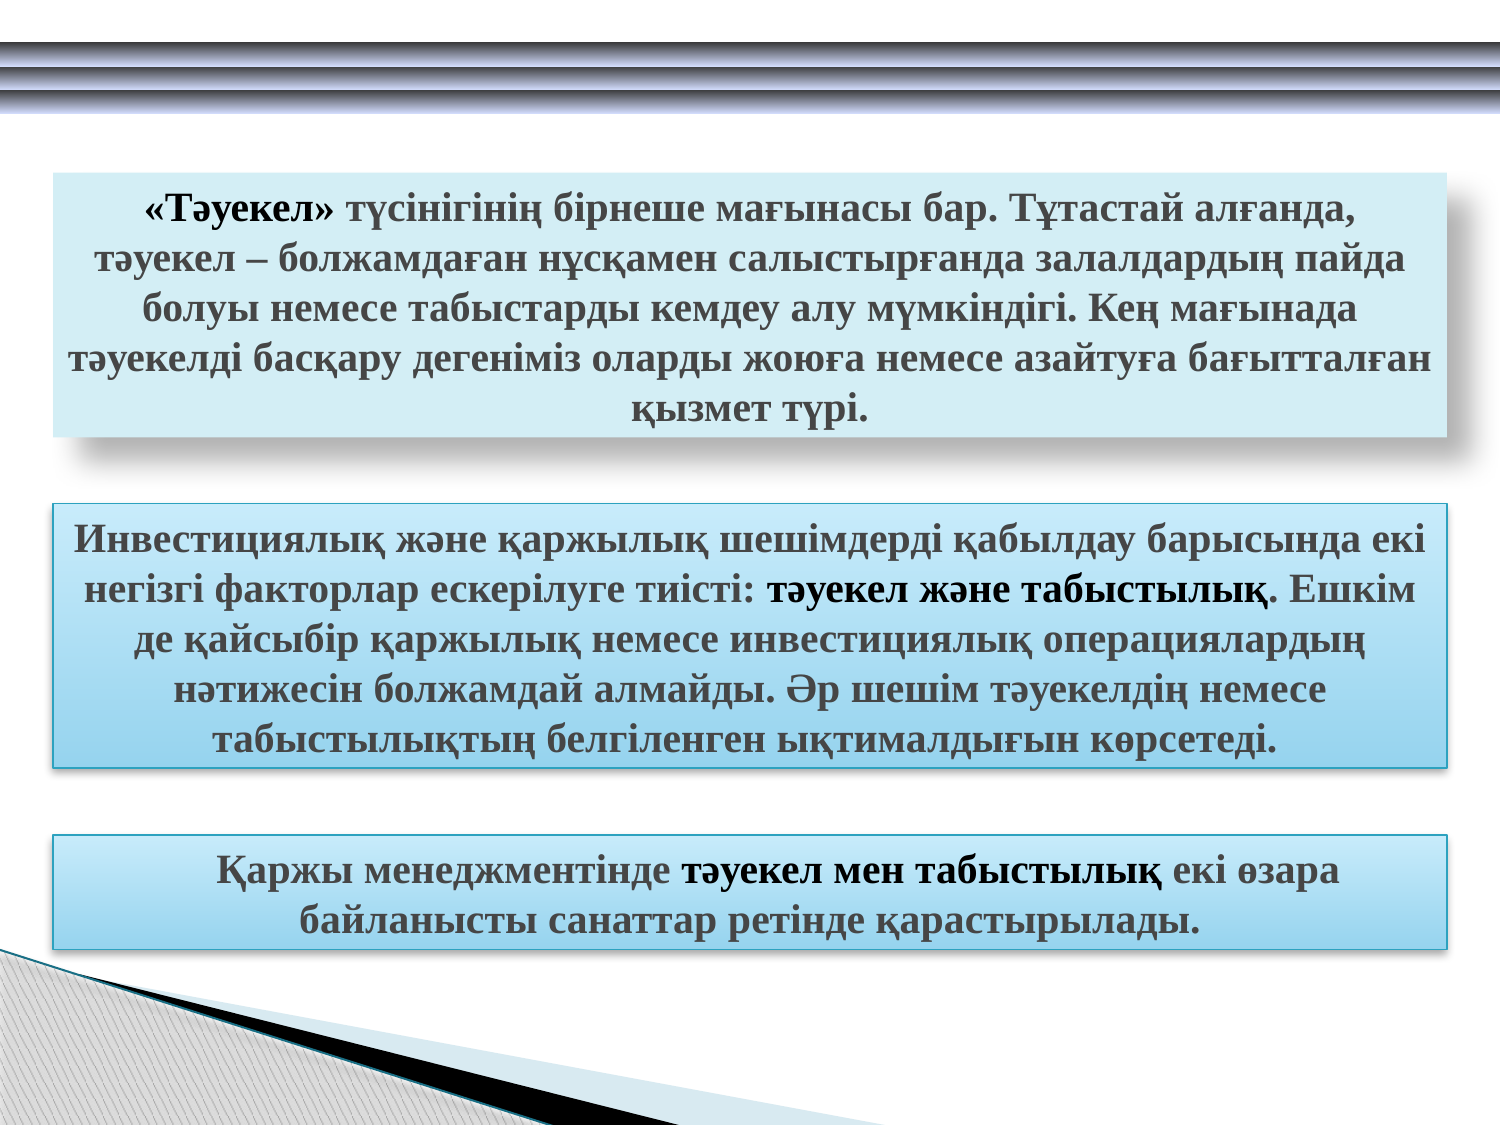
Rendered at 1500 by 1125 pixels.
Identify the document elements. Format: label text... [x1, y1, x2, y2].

text_box [0, 90, 1500, 114]
text_box Инвестициялық және қаржылық шешімдерді қабылдау барысында екі негізгі факторлар ескерілуге тиісті: тәуекел және табыстылық. Ешкім де қайсыбір қаржылық немесе инвестициялық операциялардың нәтижесін болжамдай алмайды. Әр шешім тәуекелдің немесе табыстылықтың белгіленген ықтималдығын көрсетеді. [52, 503, 1448, 769]
text_box [0, 67, 1500, 90]
text_box «Тәуекел» түсінігінің бірнеше мағынасы бар. Тұтастай алғанда, тәуекел – болжамдаған нұсқамен салыстырғанда залалдардың пайда болуы немесе табыстарды кемдеу алу мүмкіндігі. Кең мағынада тәуекелді басқару дегеніміз оларды жоюға немесе азайтуға бағытталған қызмет түрі. [52, 172, 1448, 438]
text_box Қаржы менеджментінде тәуекел мен табыстылық екі өзара байланысты санаттар ретінде қарастырылады. [52, 834, 1448, 950]
text_box [0, 42, 1500, 67]
